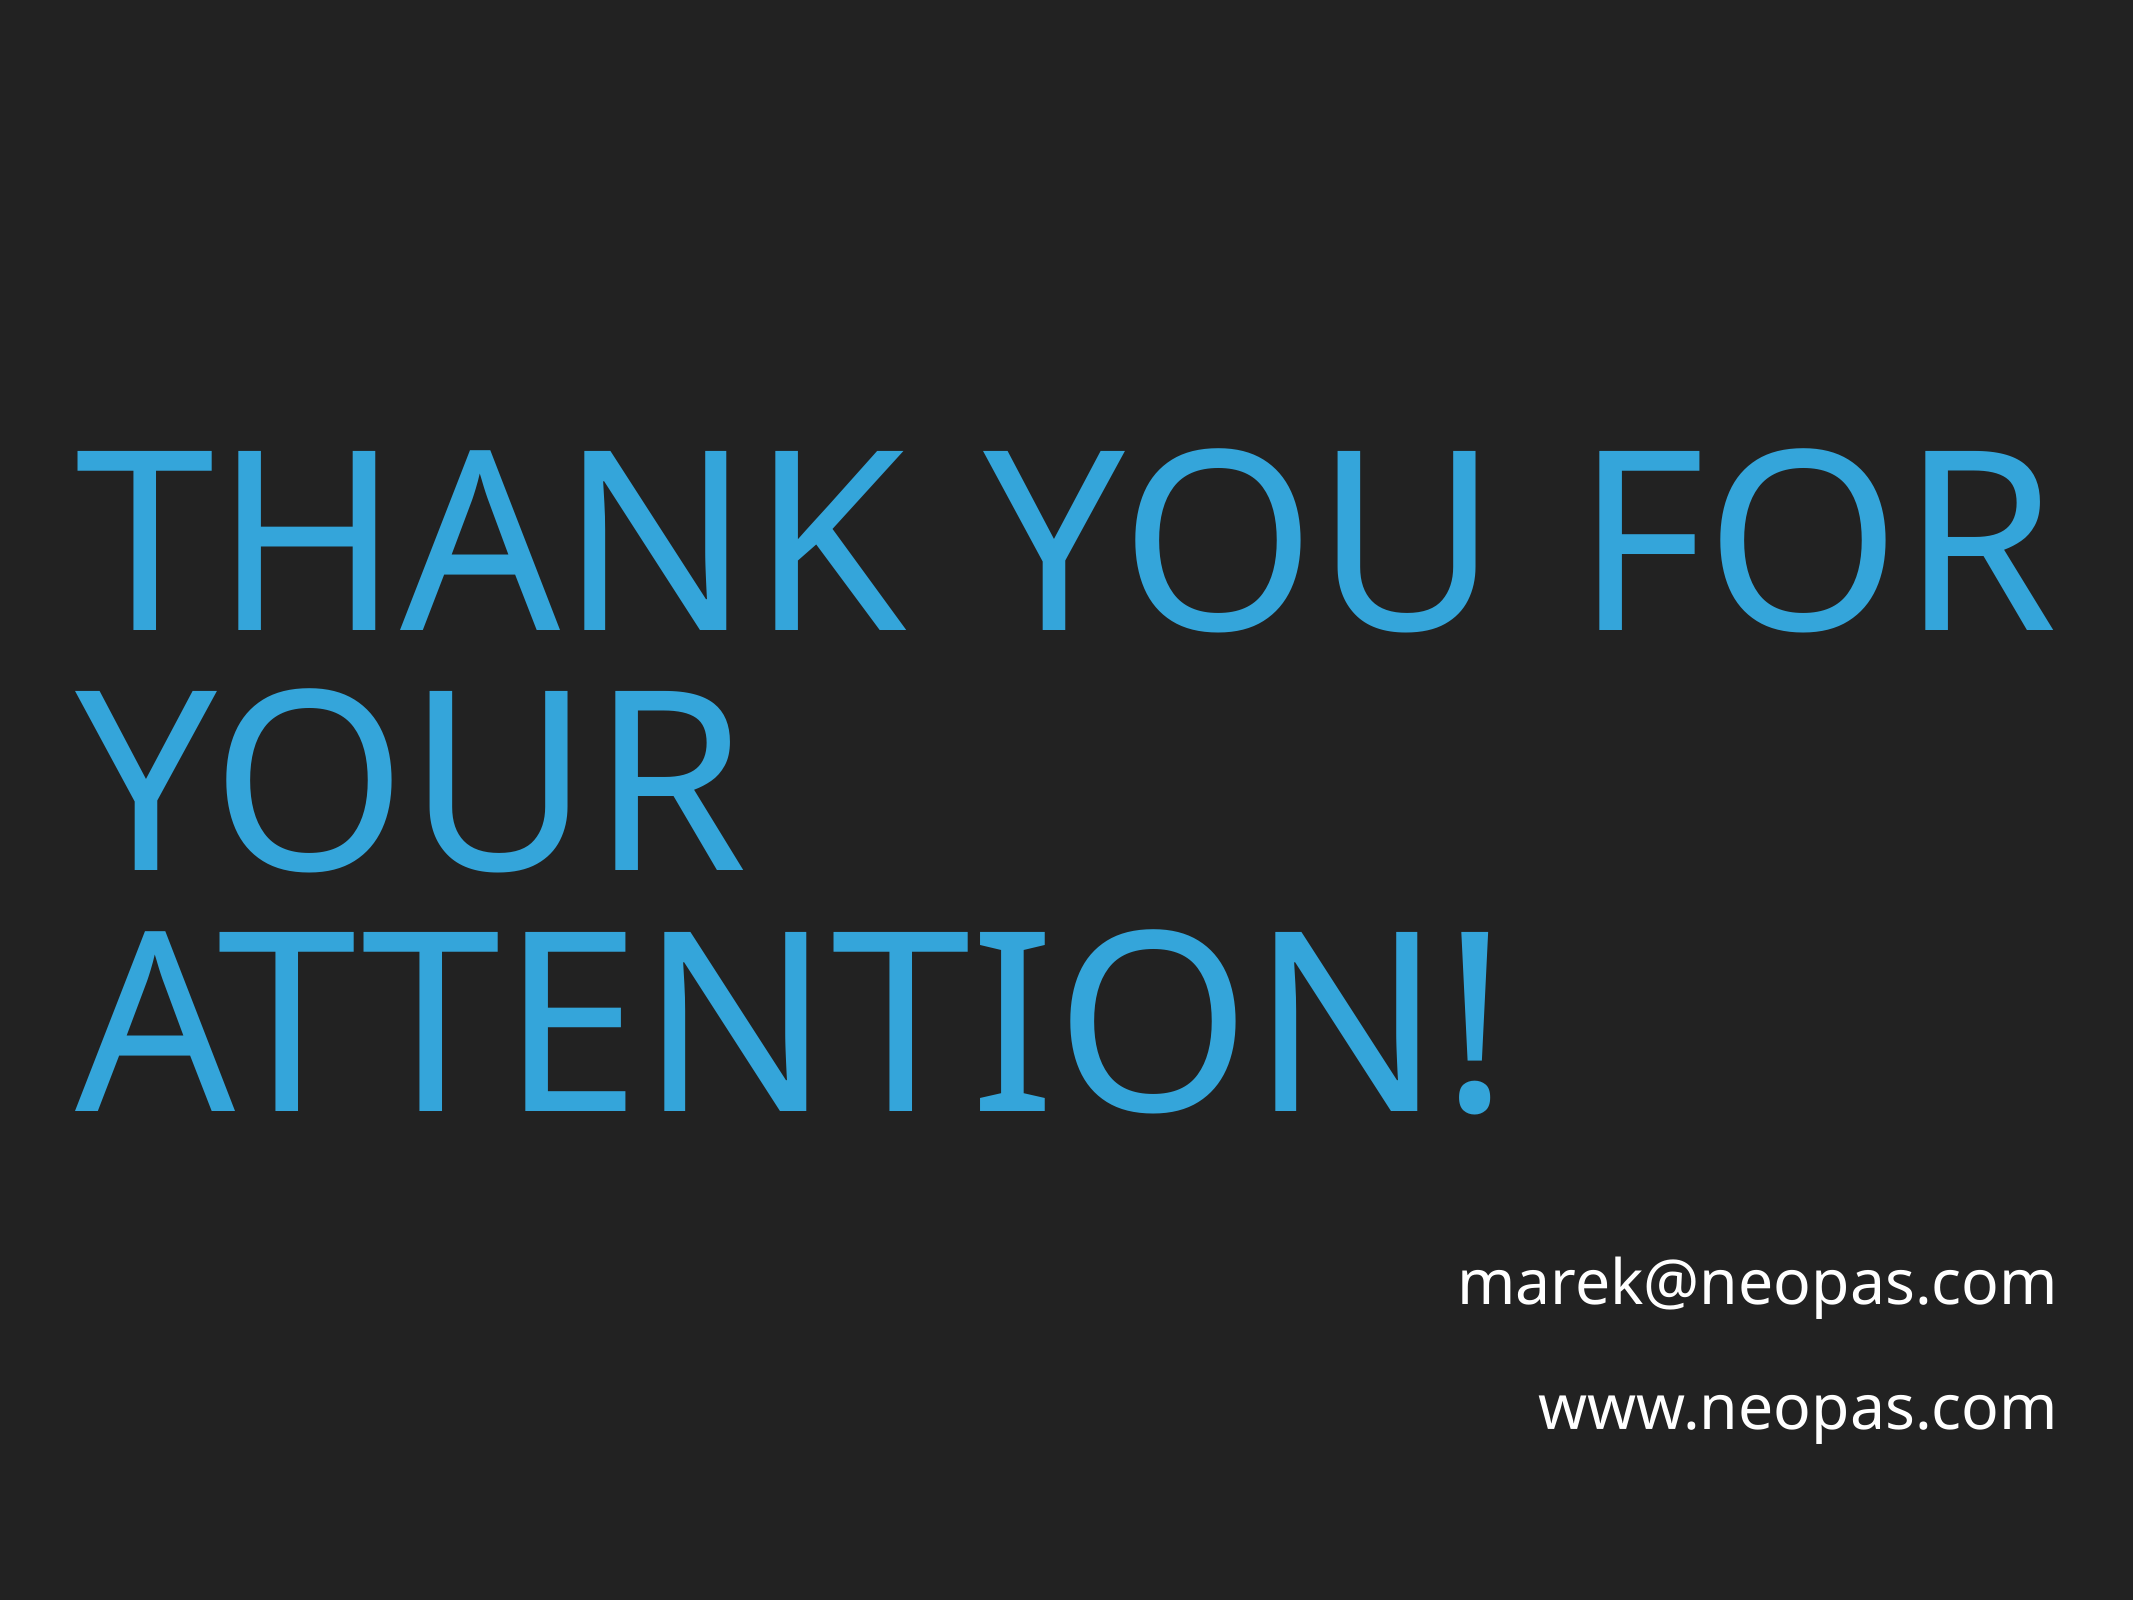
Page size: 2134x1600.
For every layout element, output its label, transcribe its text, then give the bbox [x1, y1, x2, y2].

text_box marek@neopas.com www.neopas.com [66, 1233, 2067, 1450]
title Thank you for your attention! [66, 428, 2068, 1172]
